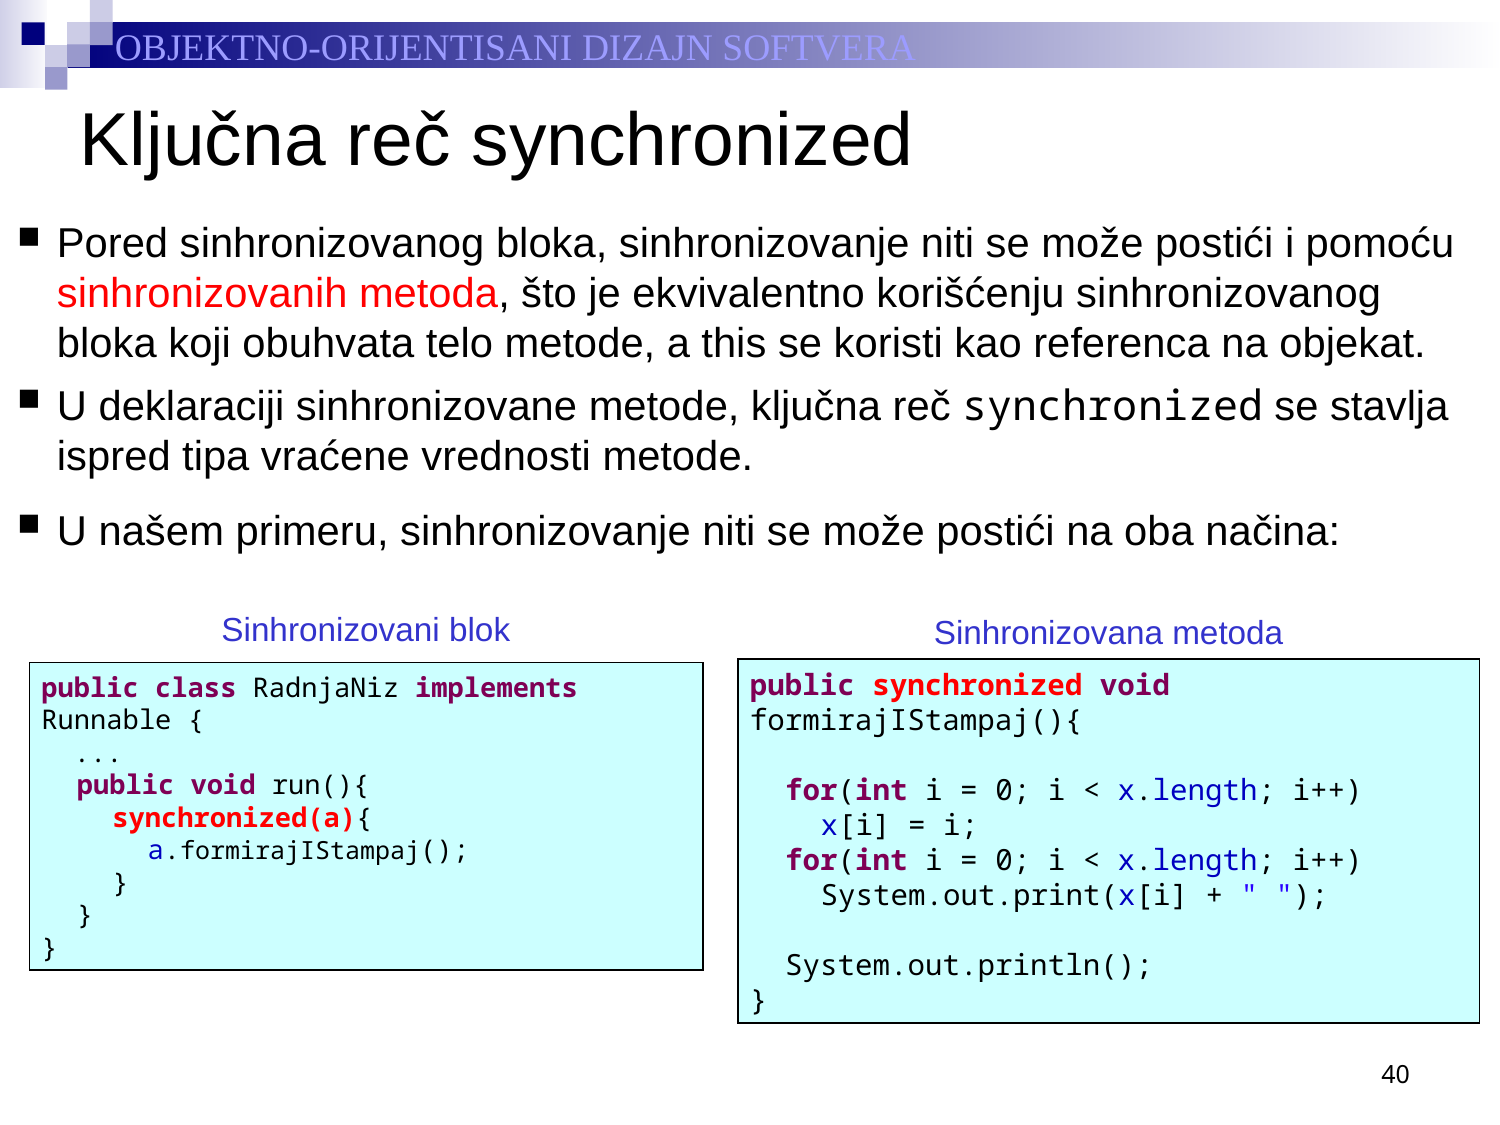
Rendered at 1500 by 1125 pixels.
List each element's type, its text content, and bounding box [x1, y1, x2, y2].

slide_number 40 [1074, 1024, 1426, 1101]
text_box public synchronized void formirajIStampaj(){ for(int i = 0; i < x.length; i++) x[i] = i; for(int i = 0; i < x.length; i++) System.out.print(x[i] + " "); System.out.println(); } [738, 658, 1480, 1024]
title Ključna reč synchronized [64, 86, 1046, 185]
text_box Pored sinhronizovanog bloka, sinhronizovanje niti se može postići i pomoću sinhronizovanih metoda, što je ekvivalentno korišćenju sinhronizovanog bloka koji obuhvata telo metode, a this se koristi kao referenca na objekat. U deklaraciji sinhronizovane metode, ključna reč synchronized se stavlja ispred tipa vraćene vrednosti metode. U našem primeru, sinhronizovanje niti se može postići na oba načina: [5, 208, 1471, 587]
text_box Sinhronizovani blok [206, 581, 526, 676]
text_box public class RadnjaNiz implements Runnable { ... public void run(){ synchronized(a){ a.formirajIStampaj(); } } } [29, 662, 703, 970]
text_box Sinhronizovana metoda [908, 603, 1310, 659]
